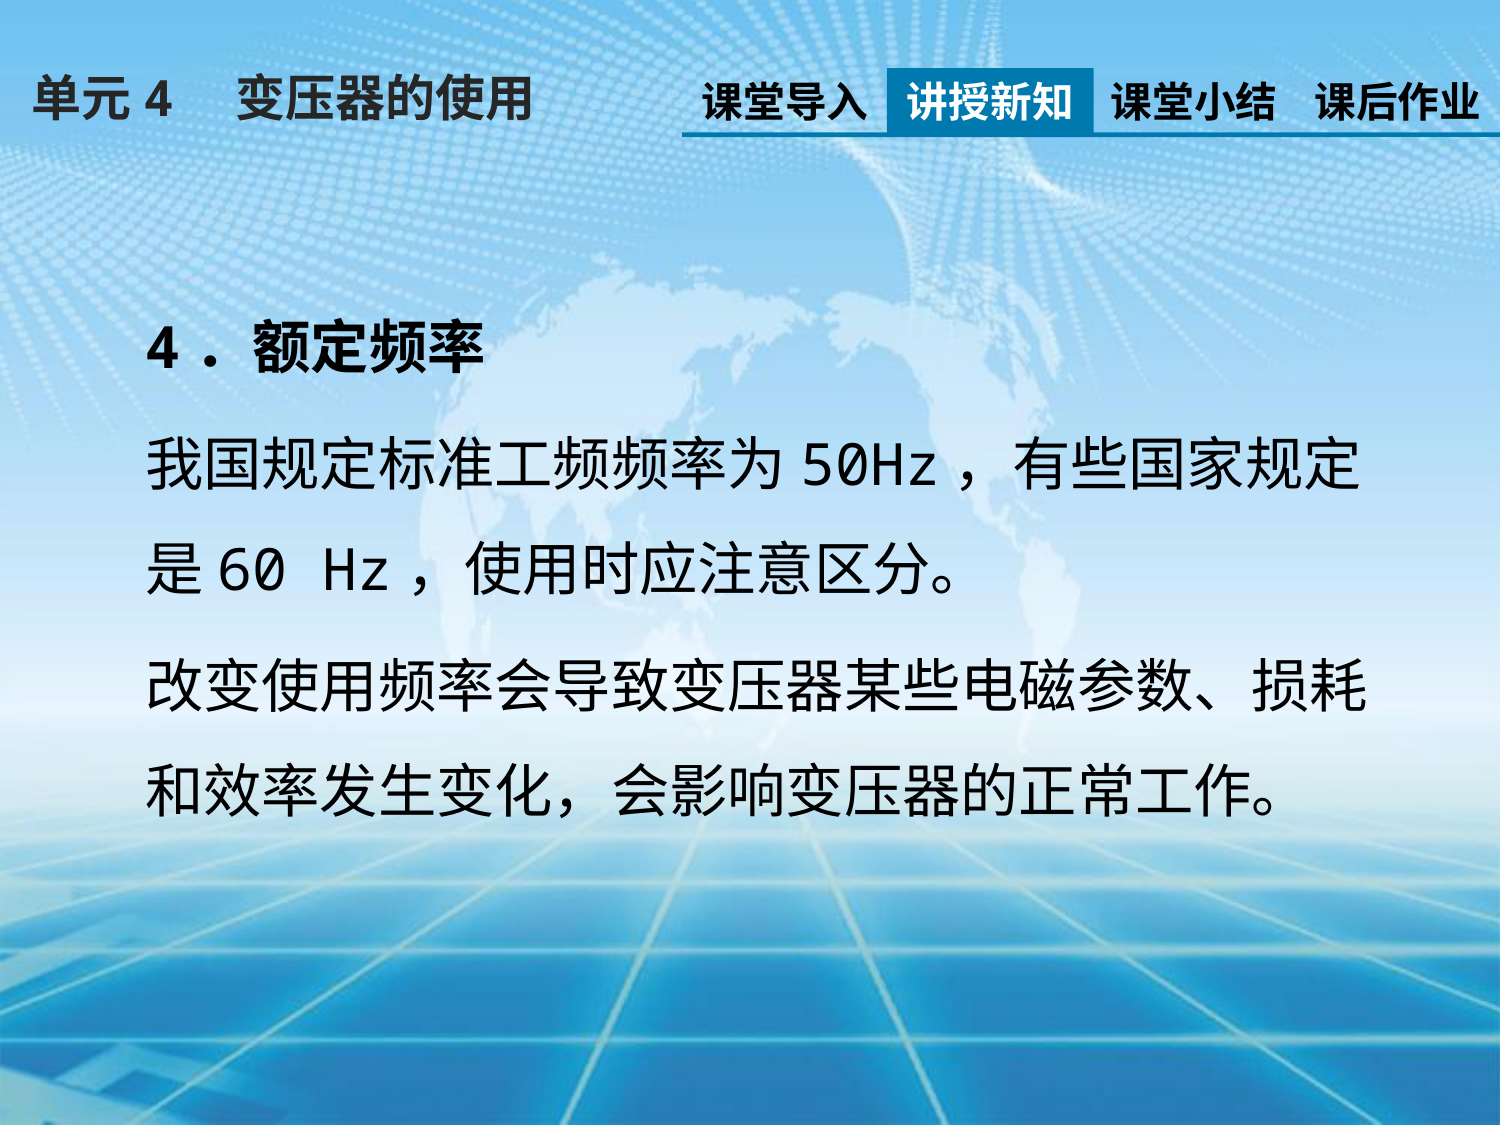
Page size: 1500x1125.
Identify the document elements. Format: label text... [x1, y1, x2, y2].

text_box 4．额定频率 我国规定标准工频频率为50Hz，有些国家规定是60 Hz，使用时应注意区分。 改变使用频率会导致变压器某些电磁参数、损耗和效率发生变化，会影响变压器的正常工作。 [130, 268, 1391, 740]
picture [0, 0, 1500, 1125]
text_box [16, 59, 1500, 135]
